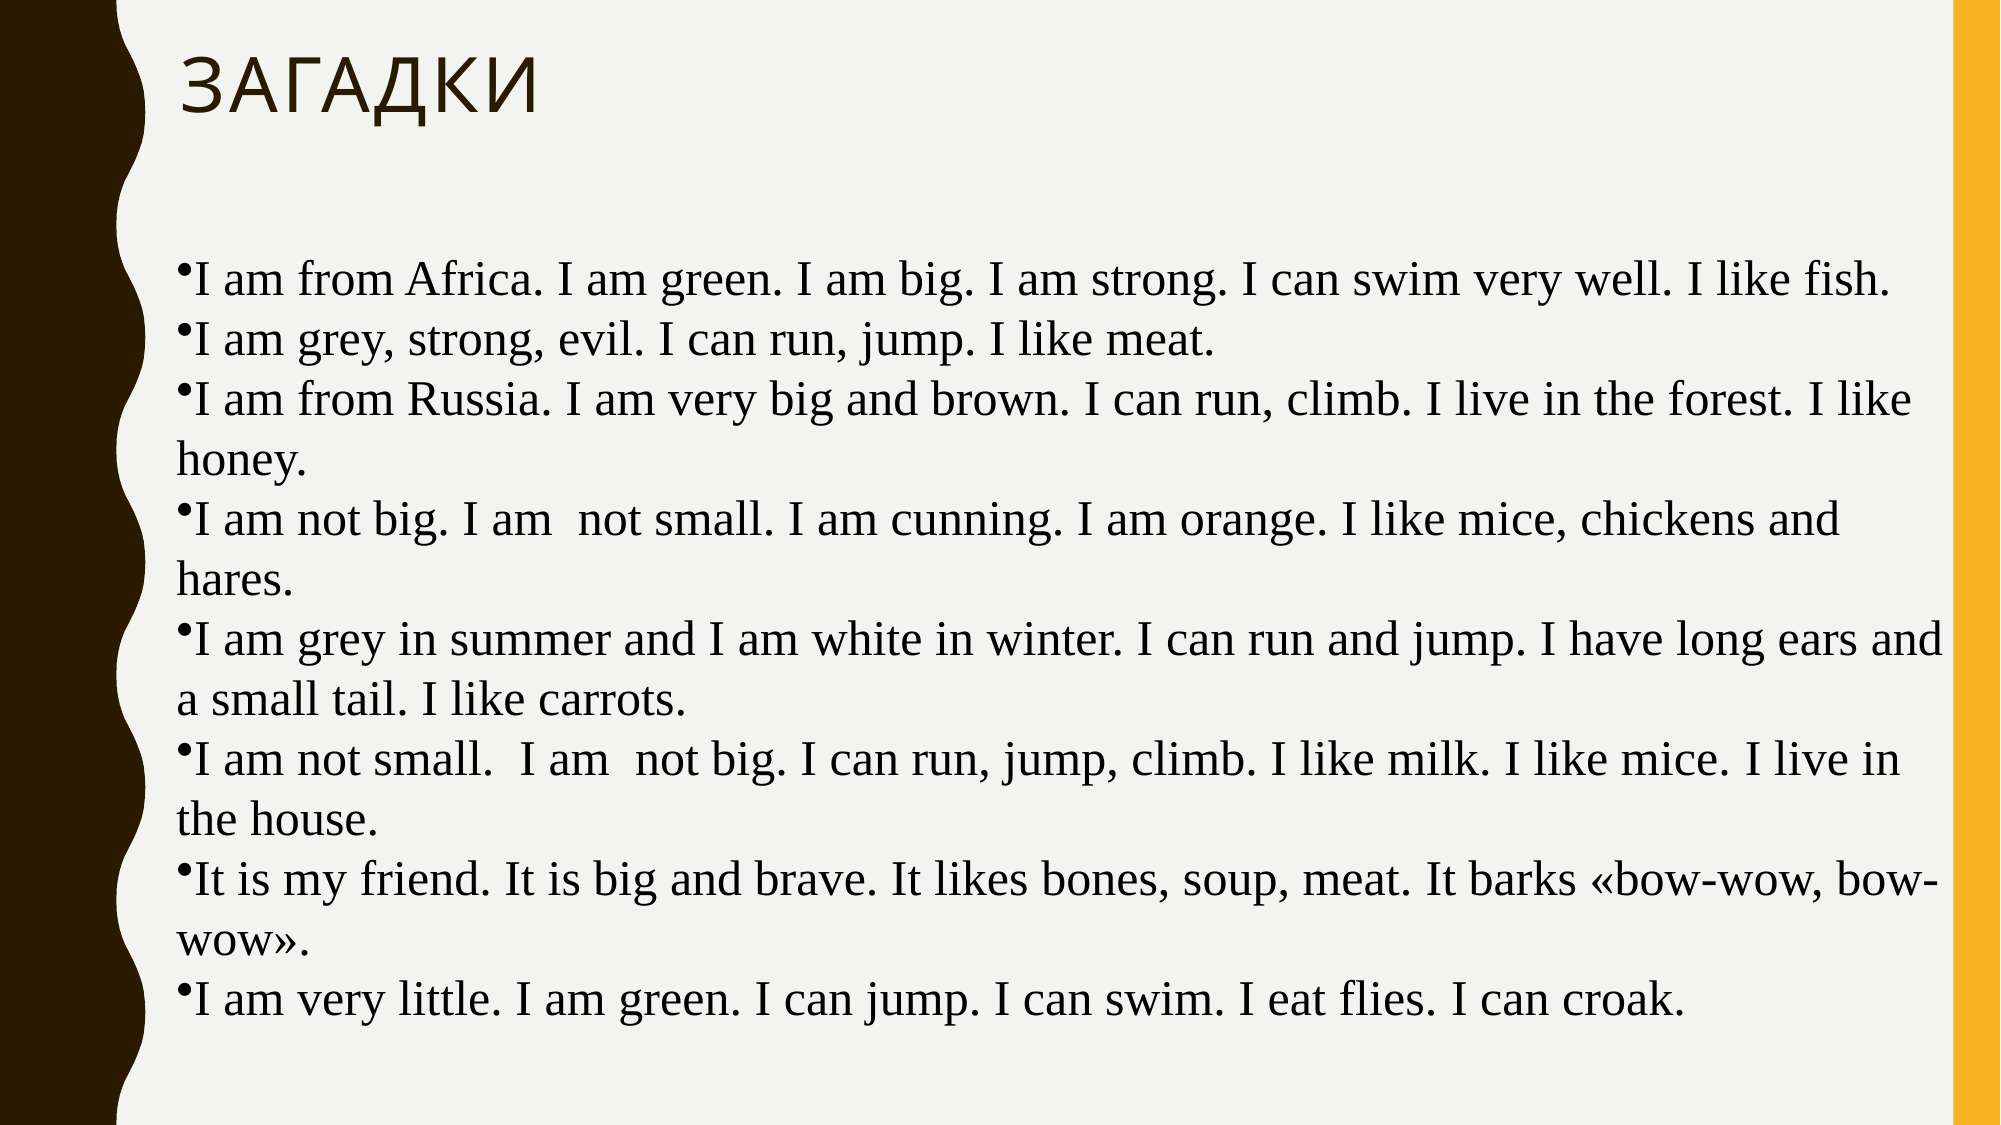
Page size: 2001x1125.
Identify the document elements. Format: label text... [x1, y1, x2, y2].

title загадки [165, 39, 1835, 138]
list I am from Africa. I am green. I am big. I am strong. I can swim very well. I like fish. I am grey, strong, evil. I can run, jump. I like meat. I am from Russia. I am very big and brown. I can run, climb. I live in the forest. I like honey. I am not big. I am not small. I am cunning. I am orange. I like mice, chickens and hares. I am grey in summer and I am white in winter. I can run and jump. I have long ears and a small tail. I like carrots. I am not small. I am not big. I can run, jump, climb. I like milk. I like mice. I live in the house. It is my friend. It is big and brave. It likes bones, soup, meat. It barks «bow-wow, bow-wow». I am very little. I am green. I can jump. I can swim. I eat flies. I can croak. [161, 237, 1964, 1033]
